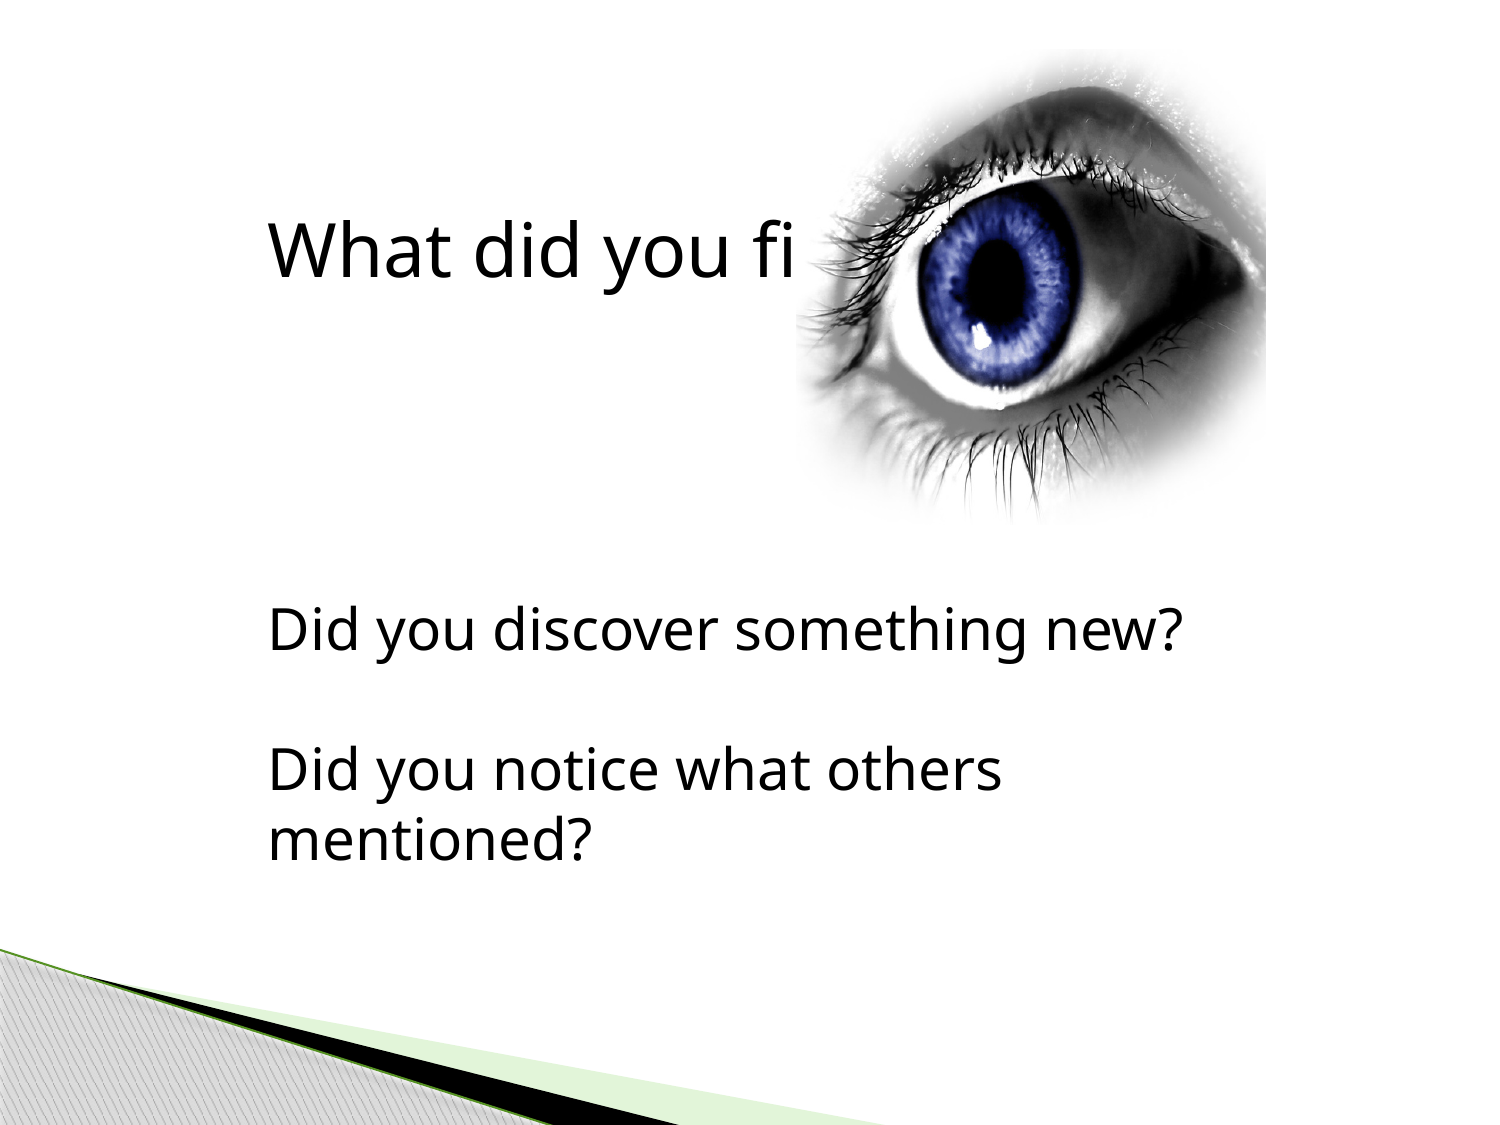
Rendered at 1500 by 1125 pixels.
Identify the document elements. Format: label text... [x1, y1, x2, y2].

picture [796, 49, 1266, 526]
text_box What did you find? Did you discover something new? Did you notice what others mentioned? [253, 149, 1228, 880]
